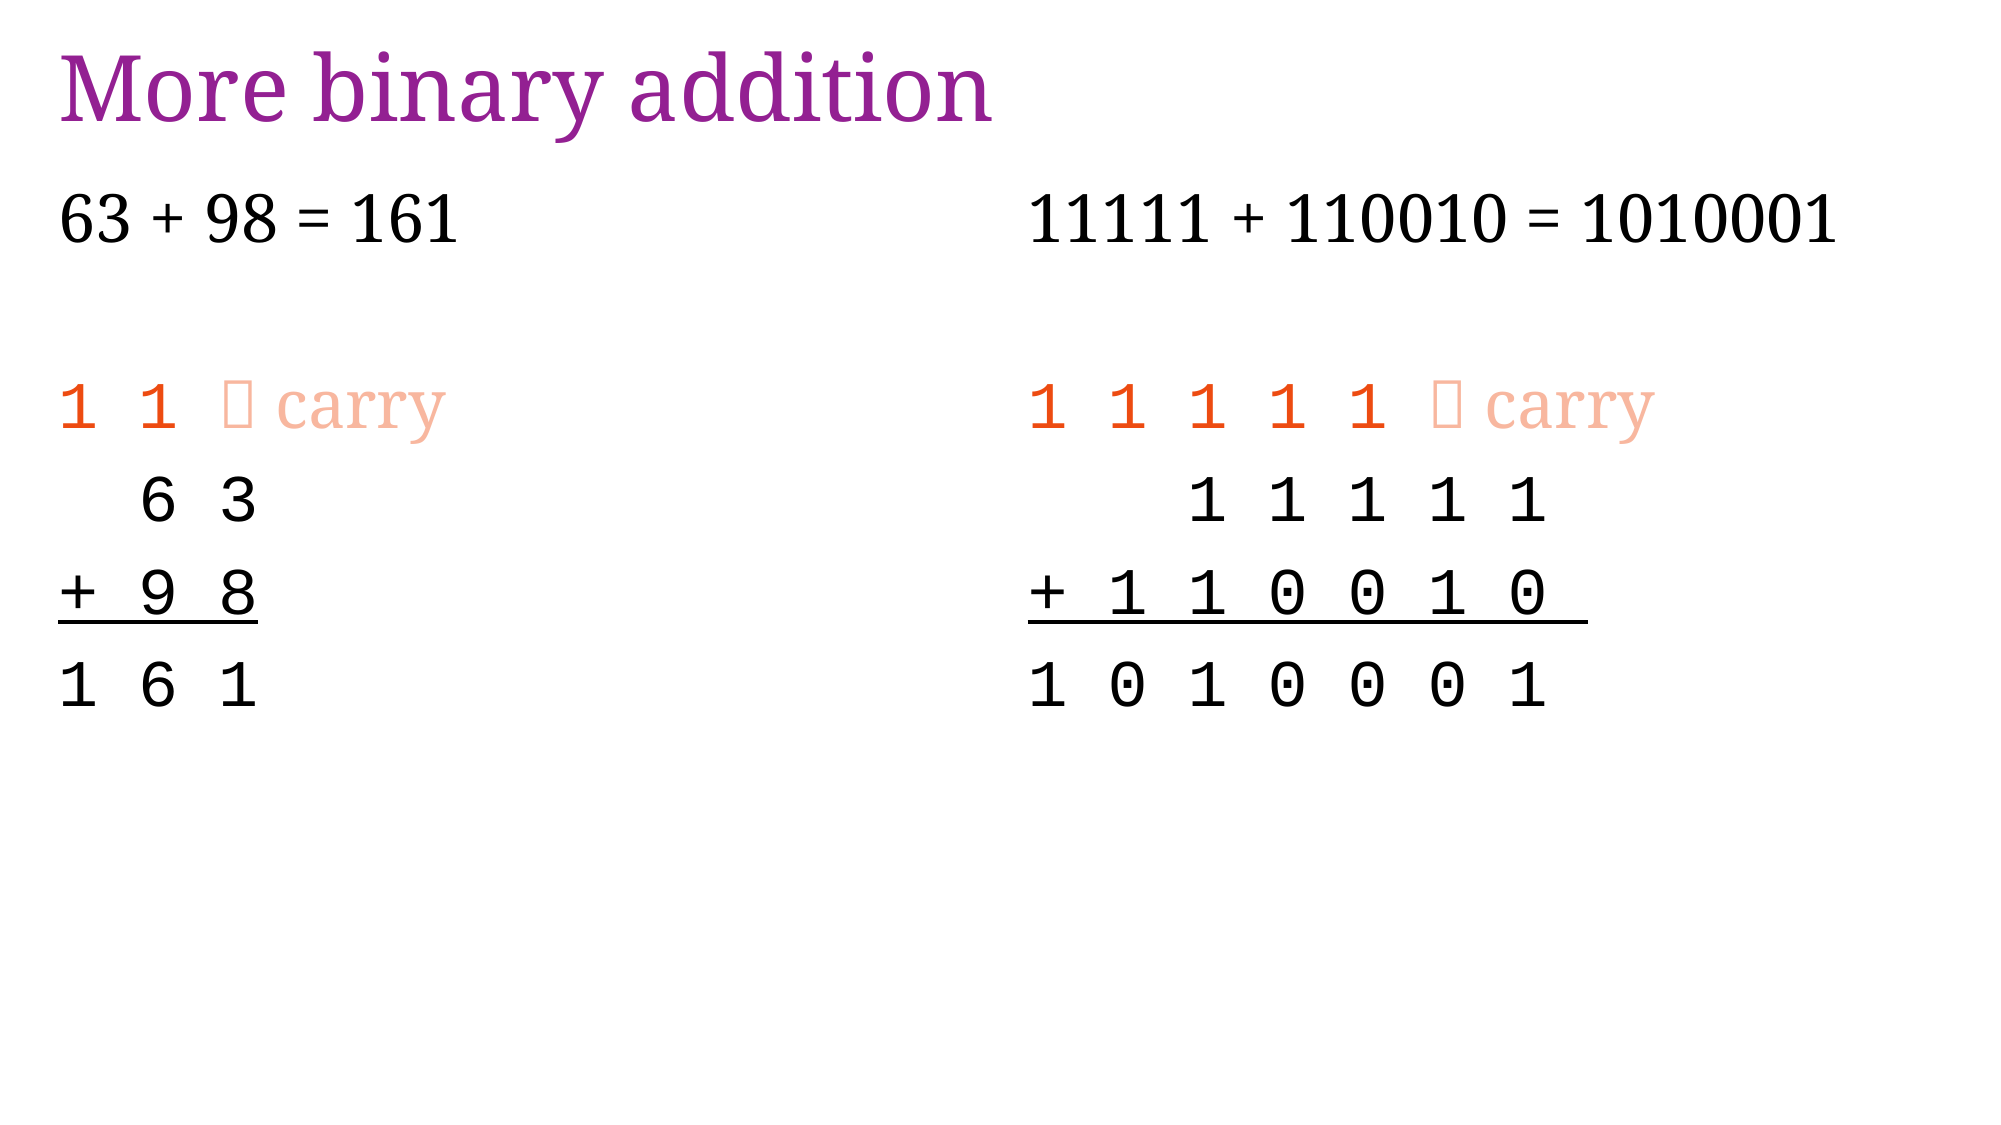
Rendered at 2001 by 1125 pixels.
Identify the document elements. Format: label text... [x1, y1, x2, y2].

list 63 + 98 = 161 1 1  carry 6 3 + 9 8 1 6 1 [43, 177, 988, 1101]
title More binary addition [43, 25, 1953, 158]
list 11111 + 110010 = 1010001 1 1 1 1 1  carry 1 1 1 1 1 + 1 1 0 0 1 0 1 0 1 0 0 0 1 [1012, 177, 1953, 1101]
